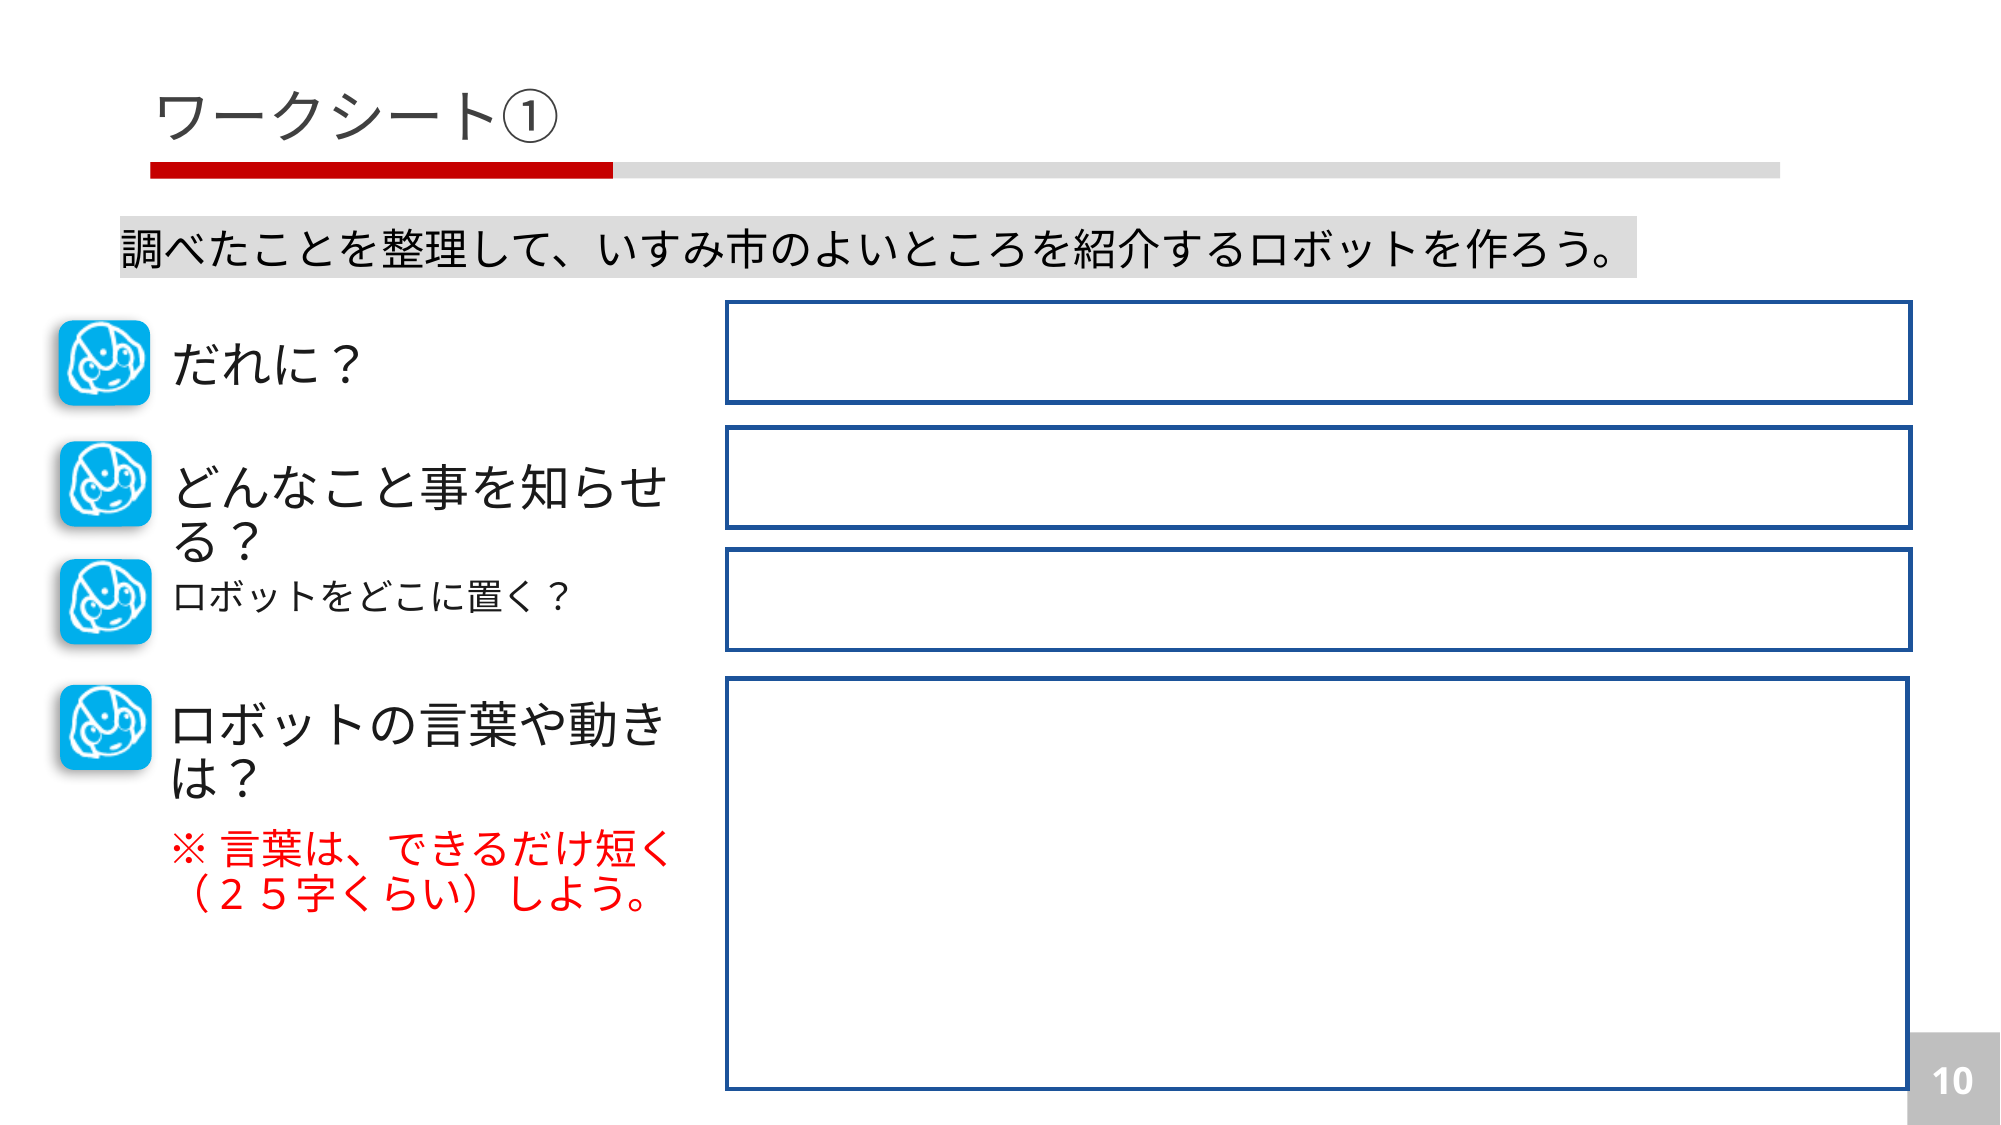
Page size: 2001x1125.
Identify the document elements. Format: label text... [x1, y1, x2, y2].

title ワークシート① [137, 59, 1793, 179]
picture [143, 441, 152, 450]
text_box どんなこと事を知らせる？ [154, 456, 738, 530]
text_box [726, 549, 1912, 651]
picture [60, 559, 69, 567]
picture [60, 684, 71, 693]
picture [142, 636, 152, 645]
text_box [726, 318, 1912, 403]
text_box だれに？ [156, 332, 553, 409]
picture [68, 320, 145, 394]
picture [69, 684, 146, 758]
picture [60, 519, 69, 527]
picture [69, 441, 146, 515]
picture [58, 396, 67, 406]
text_box [726, 426, 1912, 529]
picture [141, 320, 151, 331]
picture [141, 395, 151, 406]
slide_number 10 [1906, 1049, 1999, 1110]
text_box ロボットをどこに置く？ [156, 571, 665, 647]
picture [58, 320, 68, 329]
picture [60, 636, 69, 645]
picture [60, 762, 68, 770]
text_box ロボットの言葉や動きは？ ※言葉は、できるだけ短く（2５字くらい）しよう。 [153, 692, 713, 768]
picture [143, 559, 152, 568]
picture [143, 518, 152, 527]
picture [69, 561, 146, 633]
picture [141, 684, 152, 694]
text_box 調べたことを整理して、いすみ市のよいところを紹介するロボットを作ろう。 [105, 209, 1917, 318]
picture [144, 761, 152, 770]
text_box [726, 678, 1909, 1090]
picture [60, 441, 69, 449]
